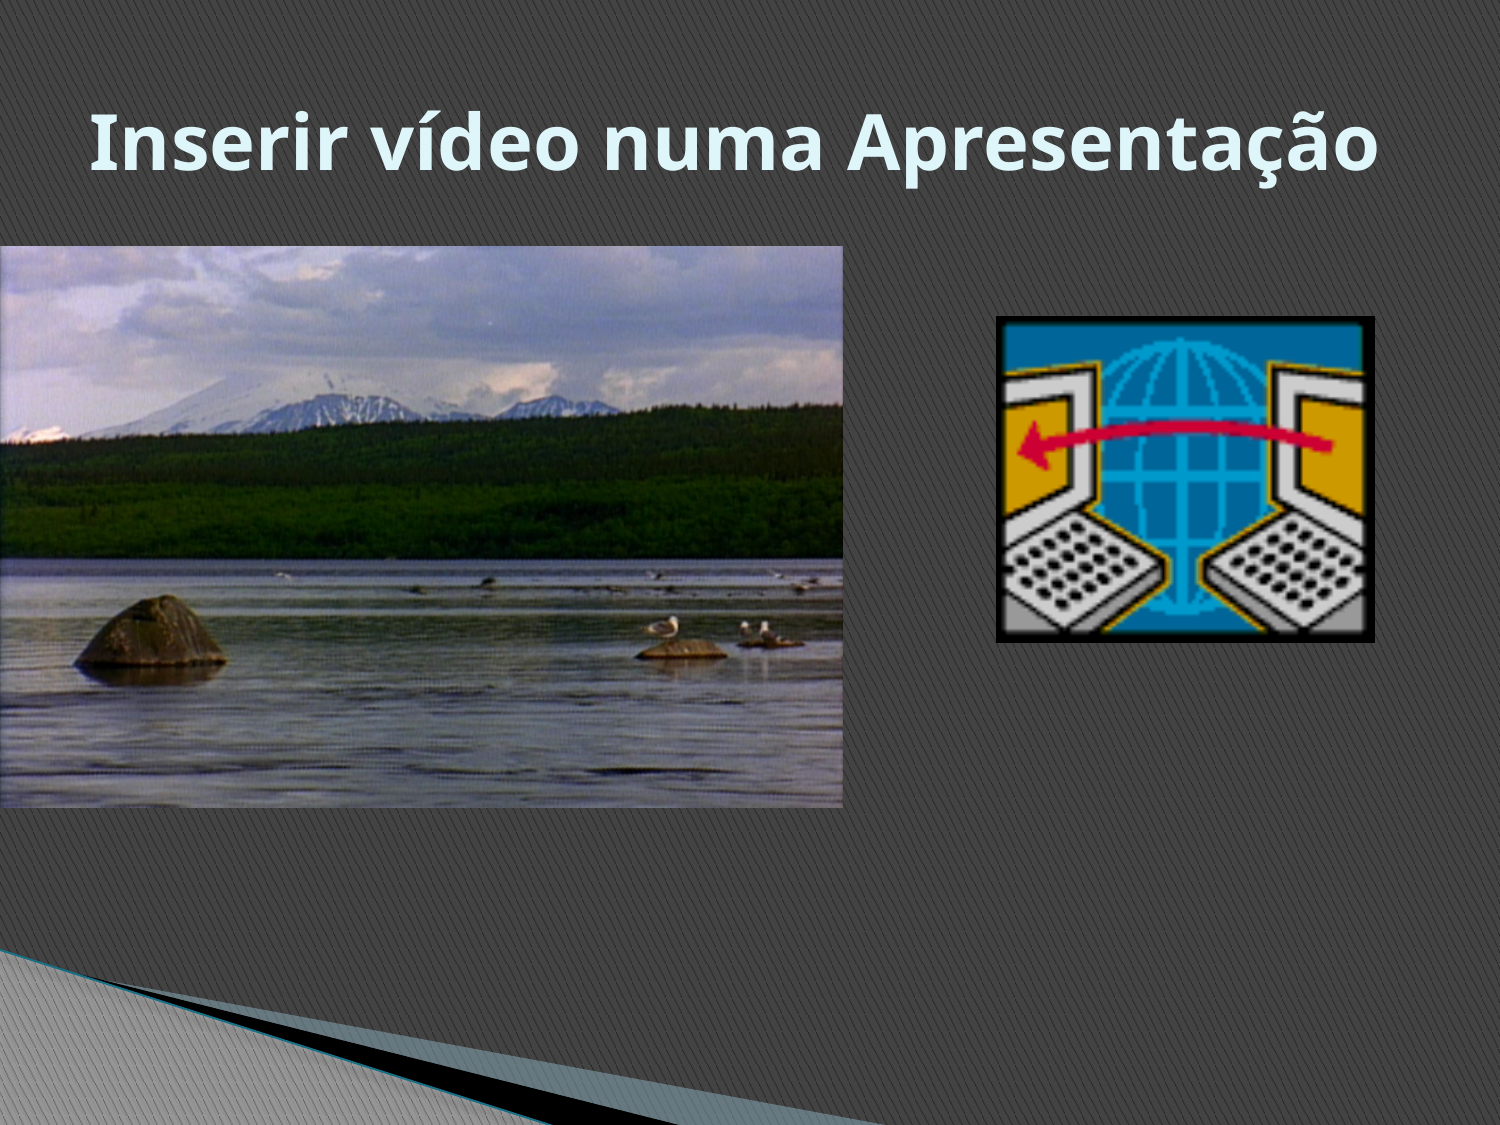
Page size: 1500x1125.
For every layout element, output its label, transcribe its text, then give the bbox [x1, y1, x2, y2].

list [0, 245, 844, 809]
title Inserir vídeo numa Apresentação [75, 45, 1425, 233]
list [995, 316, 1376, 643]
